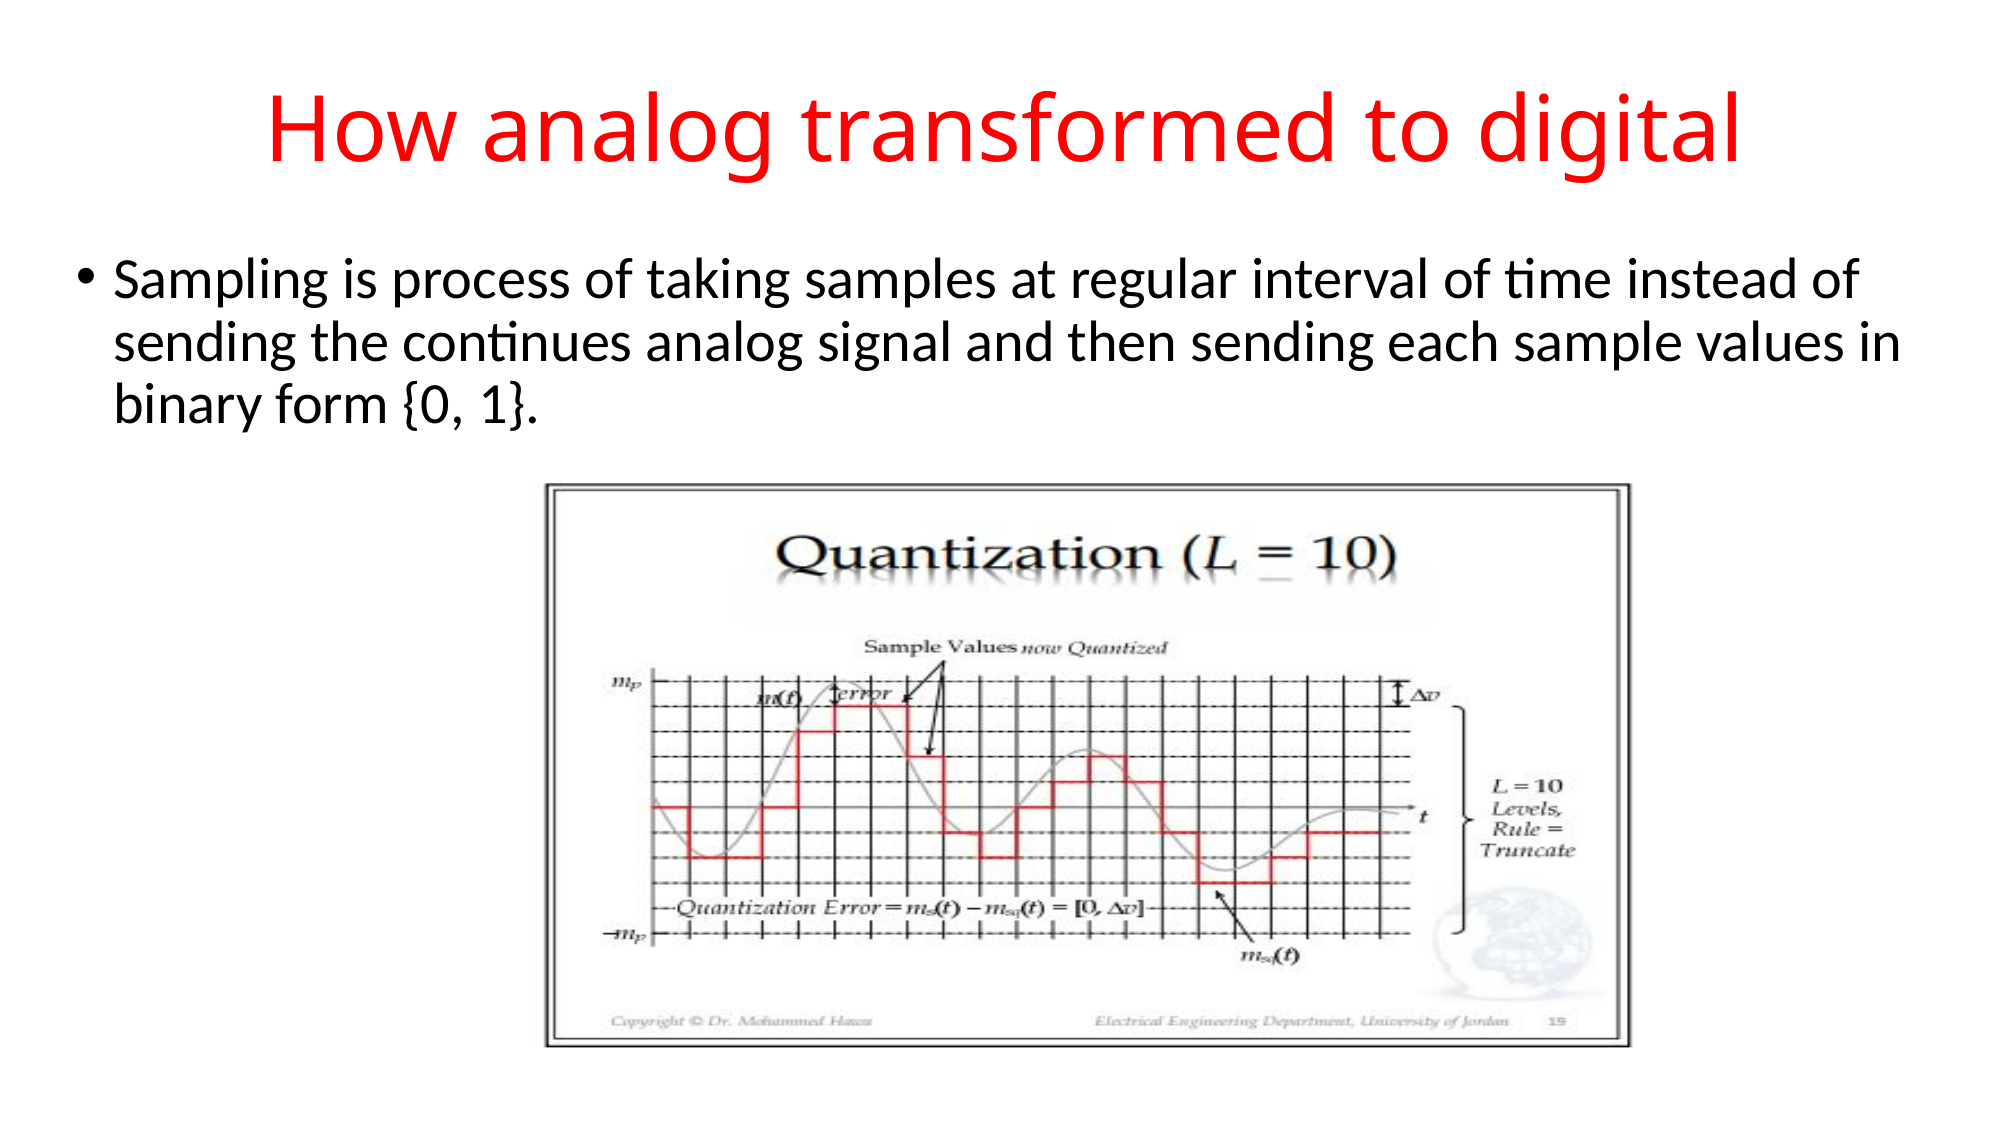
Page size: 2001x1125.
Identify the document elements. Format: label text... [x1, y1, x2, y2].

title How analog transformed to digital [60, 22, 1950, 240]
picture [529, 471, 1653, 1057]
list Sampling is process of taking samples at regular interval of time instead of sending the continues analog signal and then sending each sample values in binary form {0, 1}. [60, 240, 1950, 1014]
